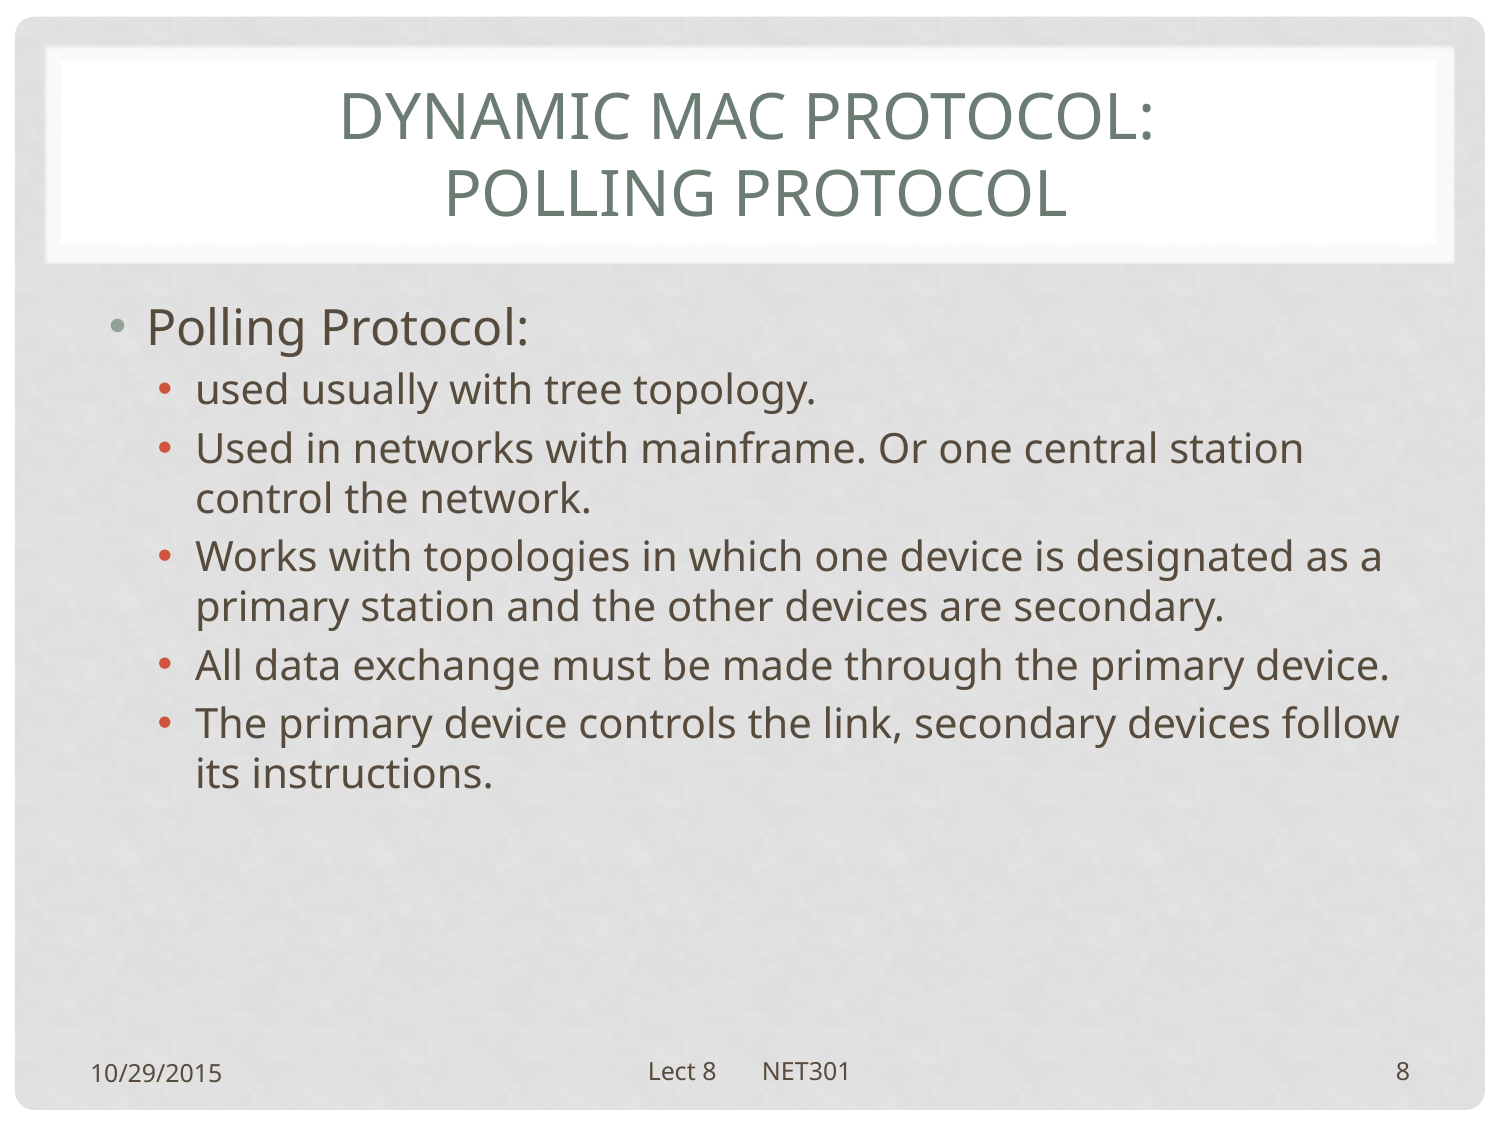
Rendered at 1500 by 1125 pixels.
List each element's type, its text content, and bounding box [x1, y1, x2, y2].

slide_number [75, 1042, 425, 1103]
slide_number 8 [1074, 1042, 1425, 1103]
footer Lect 8 NET301 [512, 1042, 988, 1103]
title Dynamic mac protocol: polling protocol [69, 66, 1425, 238]
list Polling Protocol: used usually with tree topology. Used in networks with mainframe. Or one central station control the network. Works with topologies in which one device is designated as a primary station and the other devices are secondary. All data exchange must be made through the primary device. The primary device controls the link, secondary devices follow its instructions. [75, 287, 1425, 1005]
